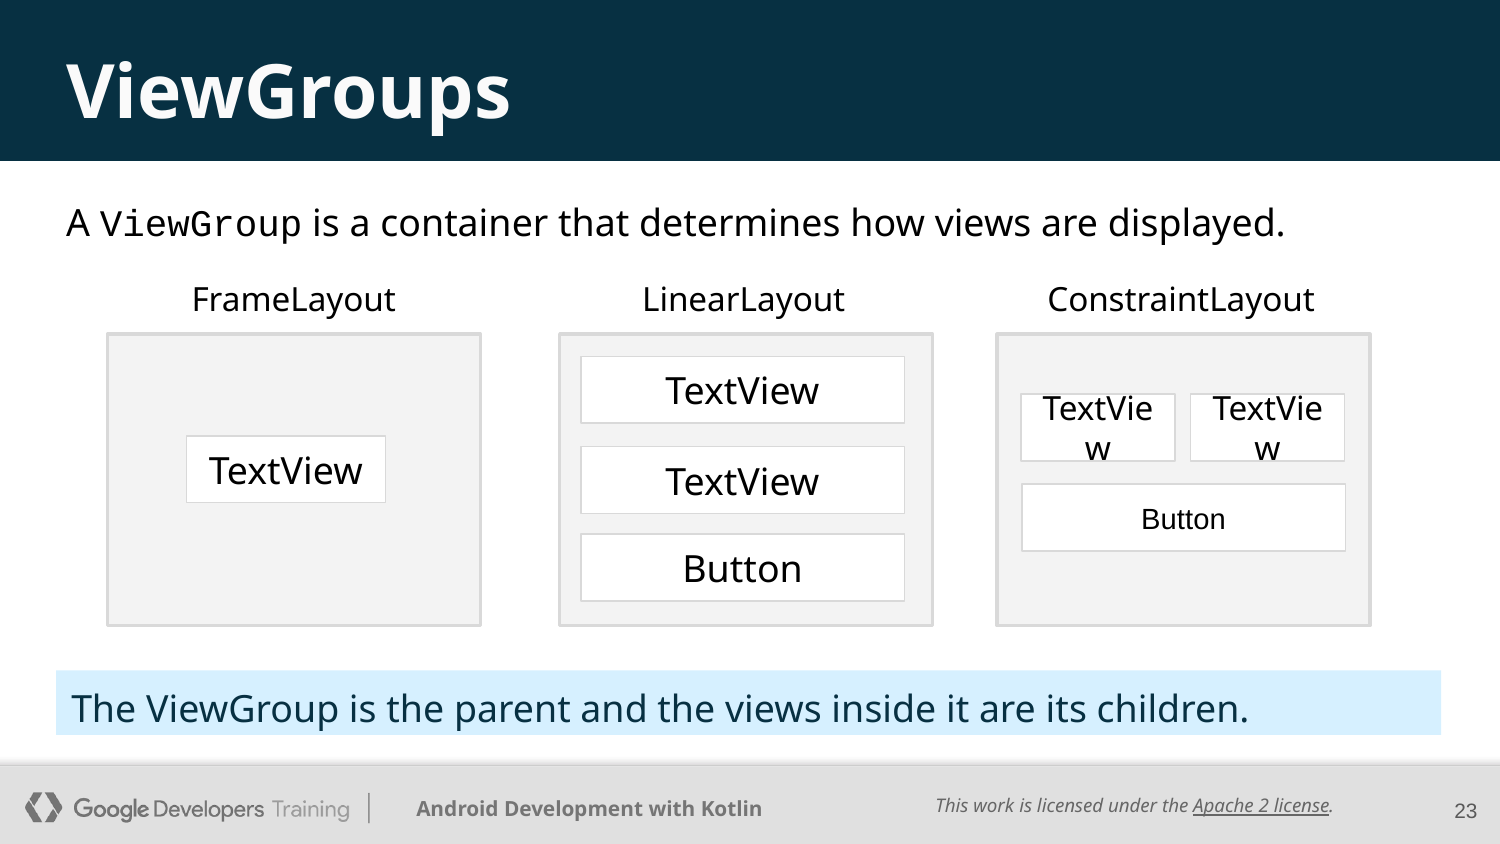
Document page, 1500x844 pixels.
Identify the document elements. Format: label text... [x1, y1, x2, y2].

text_box [559, 334, 933, 626]
text_box FrameLayout [107, 262, 481, 316]
text_box Button [580, 533, 905, 601]
text_box The ViewGroup is the parent and the views inside it are its children. [56, 670, 1442, 735]
text_box Button [1021, 483, 1346, 551]
text_box TextView [580, 356, 905, 424]
slide_number ‹#› [1402, 777, 1493, 842]
text_box TextView [186, 435, 386, 503]
text_box LinearLayout [557, 262, 931, 316]
picture [0, 161, 1500, 844]
text_box TextView [1190, 393, 1345, 461]
text_box [997, 334, 1370, 626]
text_box TextView [1020, 393, 1175, 461]
text_box ConstraintLayout [994, 262, 1368, 316]
title ViewGroups [51, 28, 1449, 122]
text_box TextView [580, 446, 905, 514]
text_box [107, 334, 481, 626]
list A ViewGroup is a container that determines how views are displayed. [51, 177, 1449, 245]
